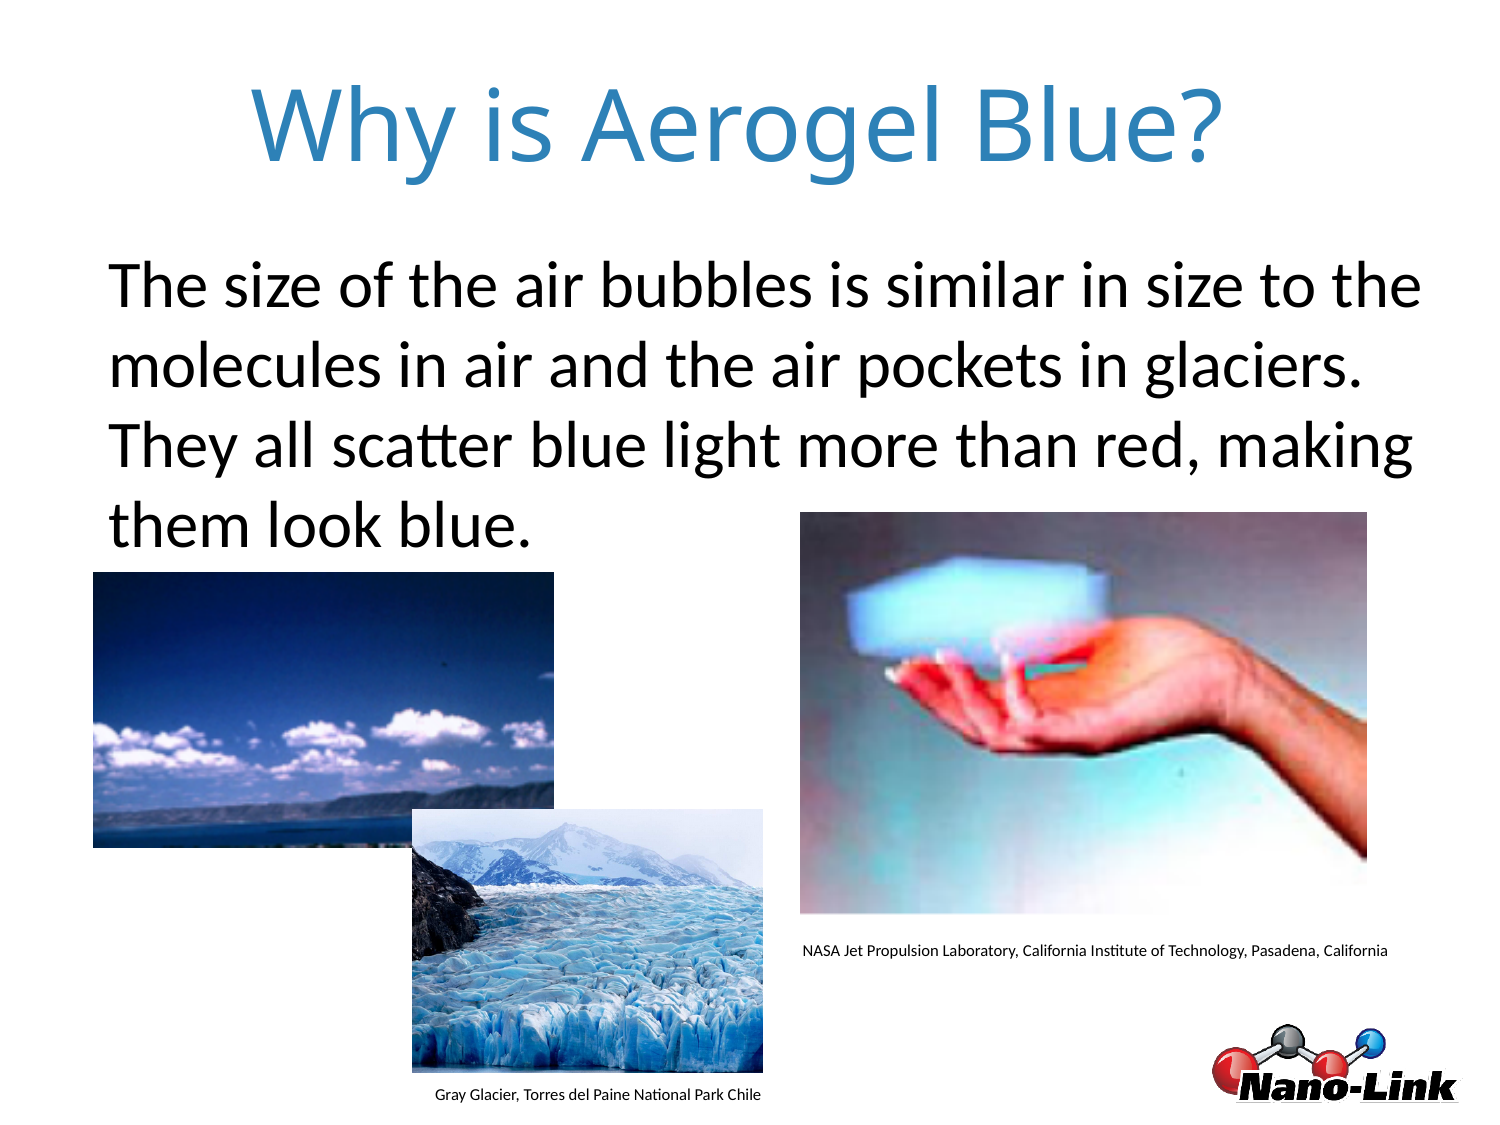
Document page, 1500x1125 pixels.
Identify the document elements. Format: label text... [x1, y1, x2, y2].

text_box Gray Glacier, Torres del Paine National Park Chile [420, 1076, 777, 1111]
picture [93, 572, 763, 1073]
picture [1212, 1024, 1463, 1103]
title Why is Aerogel Blue? [62, 27, 1413, 216]
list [737, 512, 1430, 920]
text_box The size of the air bubbles is similar in size to the molecules in air and the air pockets in glaciers. They all scatter blue light more than red, making them look blue. [93, 233, 1500, 569]
text_box NASA Jet Propulsion Laboratory, California Institute of Technology, Pasadena, California [787, 932, 1404, 1012]
